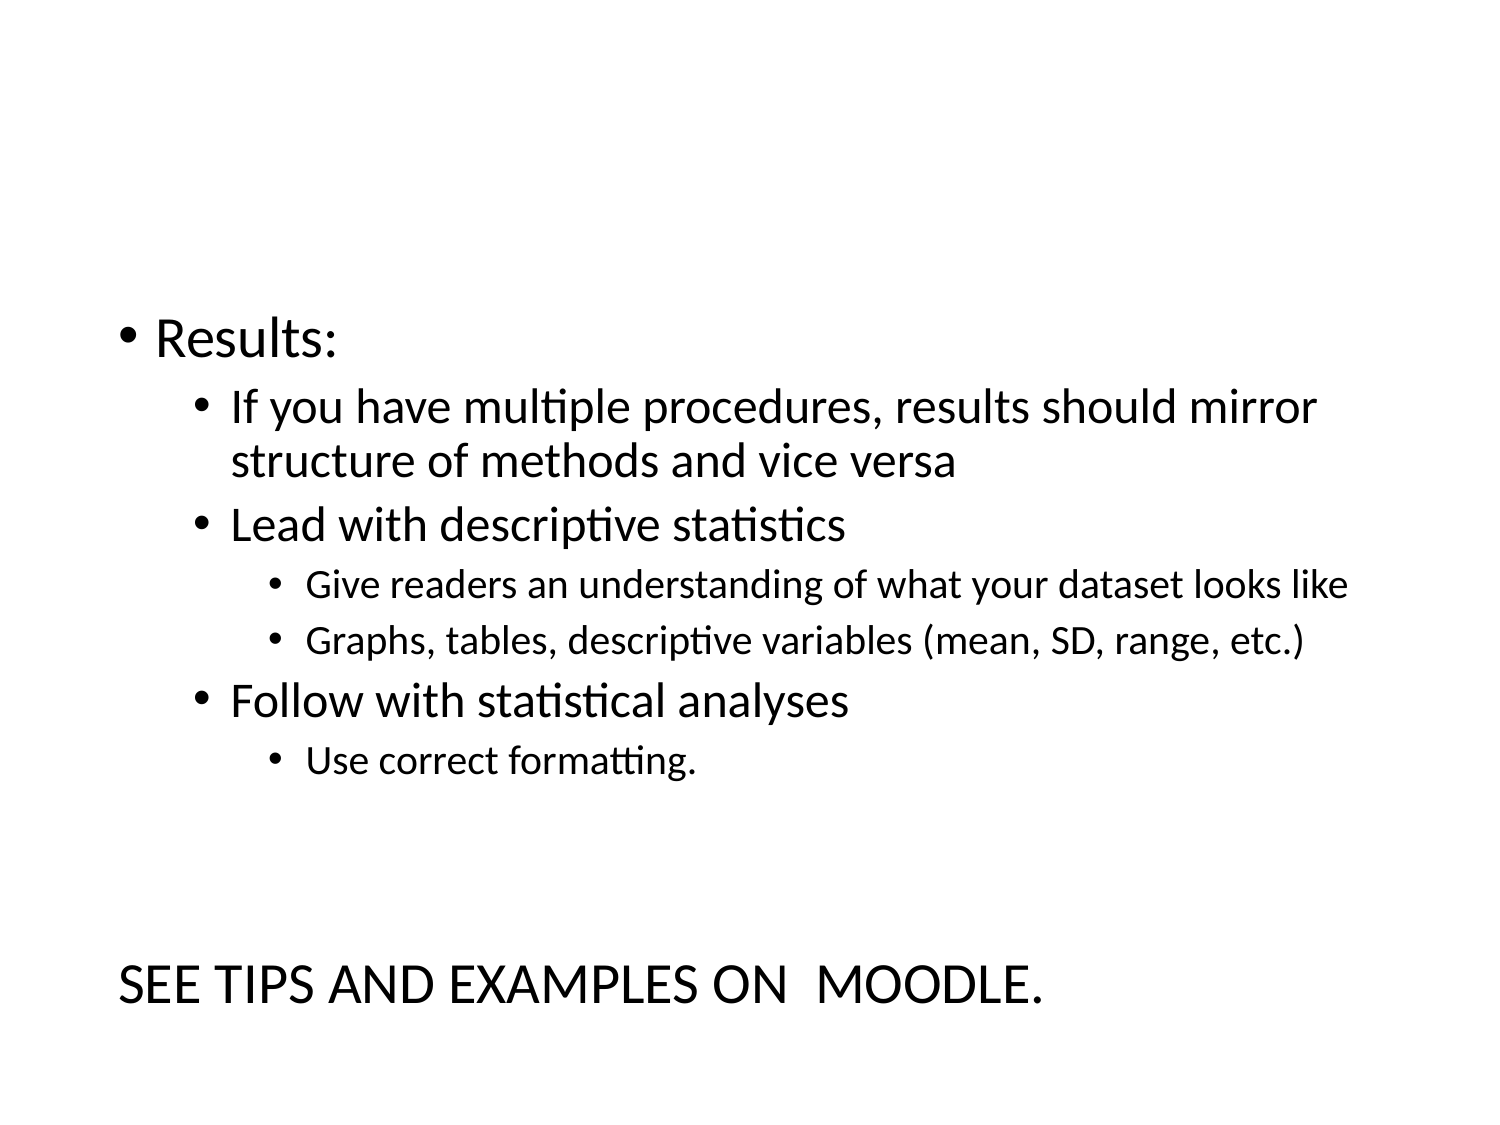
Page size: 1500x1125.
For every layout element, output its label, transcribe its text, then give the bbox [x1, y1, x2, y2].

list Results: If you have multiple procedures, results should mirror structure of methods and vice versa Lead with descriptive statistics Give readers an understanding of what your dataset looks like Graphs, tables, descriptive variables (mean, SD, range, etc.) Follow with statistical analyses Use correct formatting. SEE TIPS AND EXAMPLES ON MOODLE. [103, 299, 1397, 1014]
